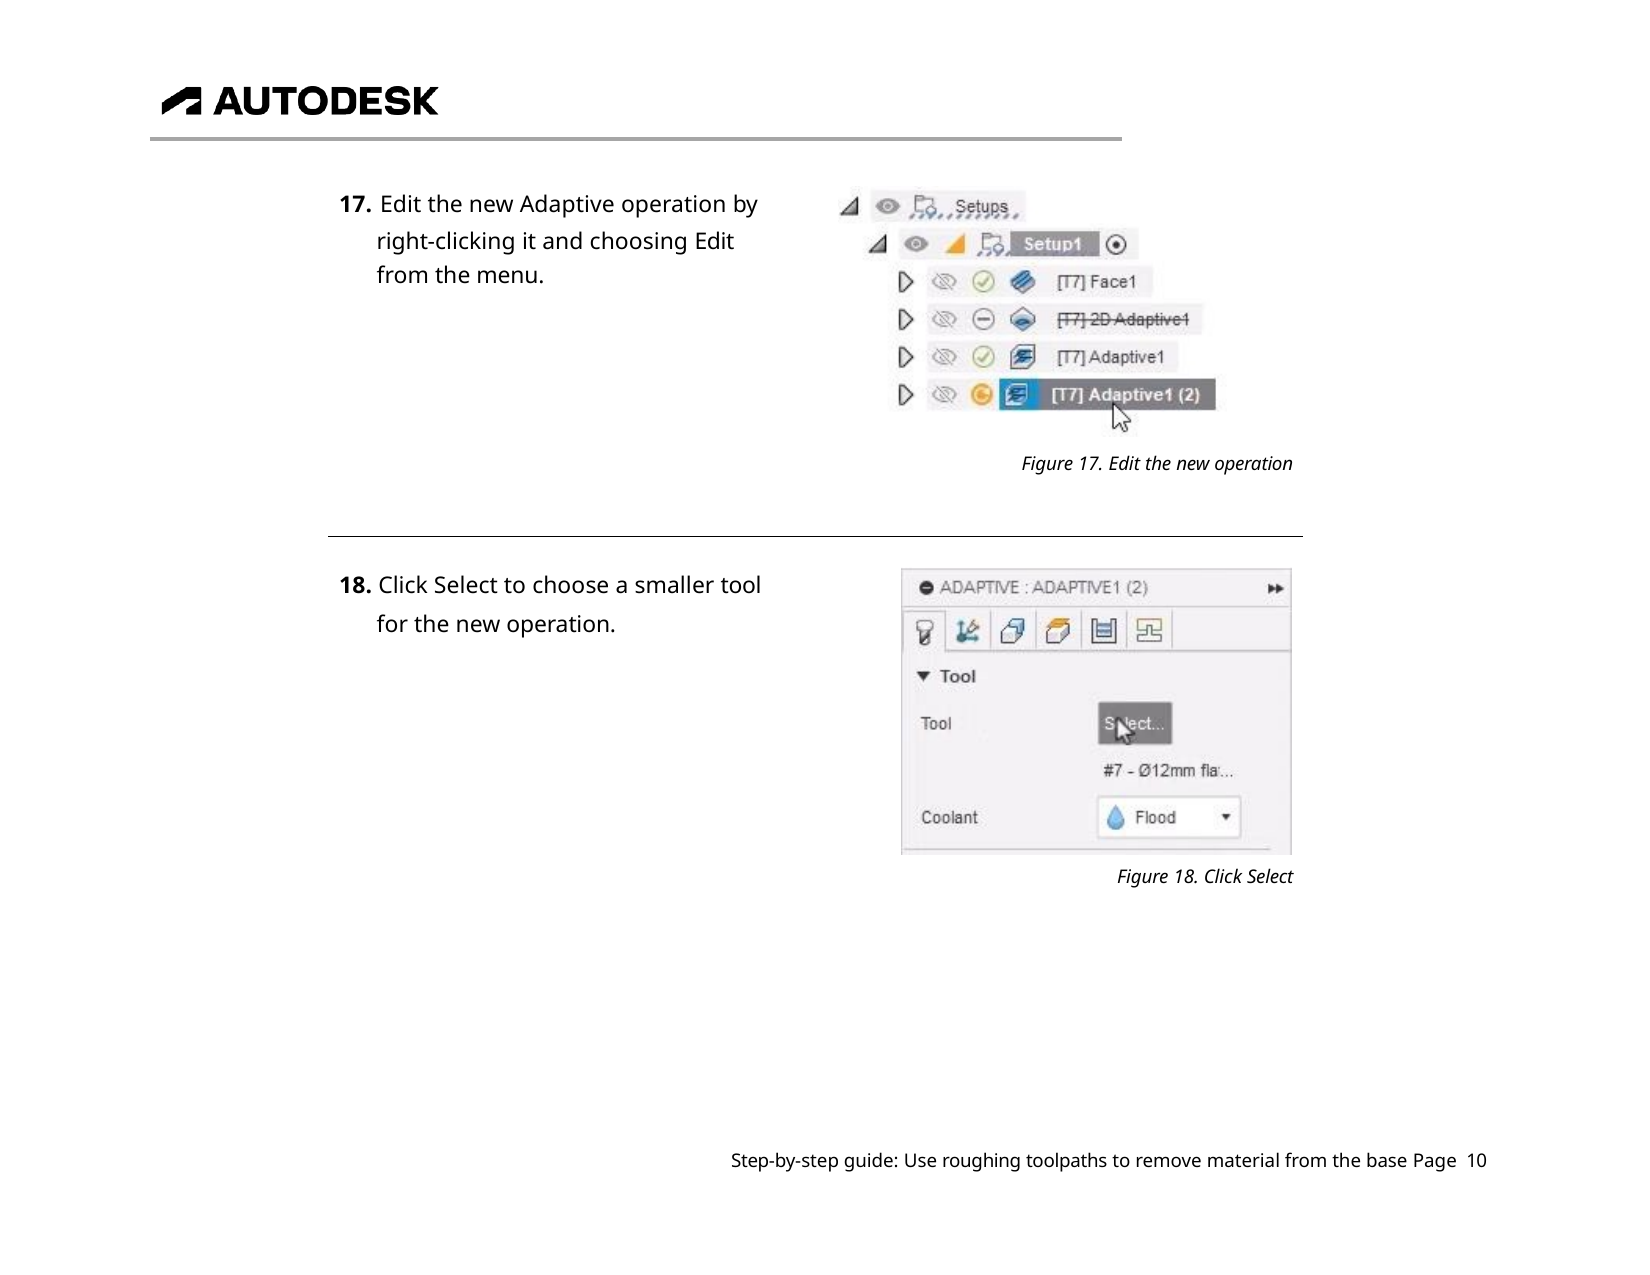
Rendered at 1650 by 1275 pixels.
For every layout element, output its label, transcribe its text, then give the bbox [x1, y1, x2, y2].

table_cell Figure 18. Click Select [795, 537, 1303, 900]
picture [161, 86, 439, 115]
table_header 17. Edit the new Adaptive operation by right-clicking it and choosing Edit from the menu. [328, 187, 795, 536]
picture [838, 186, 1227, 437]
table_header Figure 17. Edit the new operation [795, 187, 1303, 536]
slide_number Step-by-step guide: Use roughing toolpaths to remove material from the base Page 10 [729, 1145, 1509, 1275]
picture [900, 566, 1292, 855]
table_cell 18. Click Select to choose a smaller tool for the new operation. [328, 537, 795, 900]
